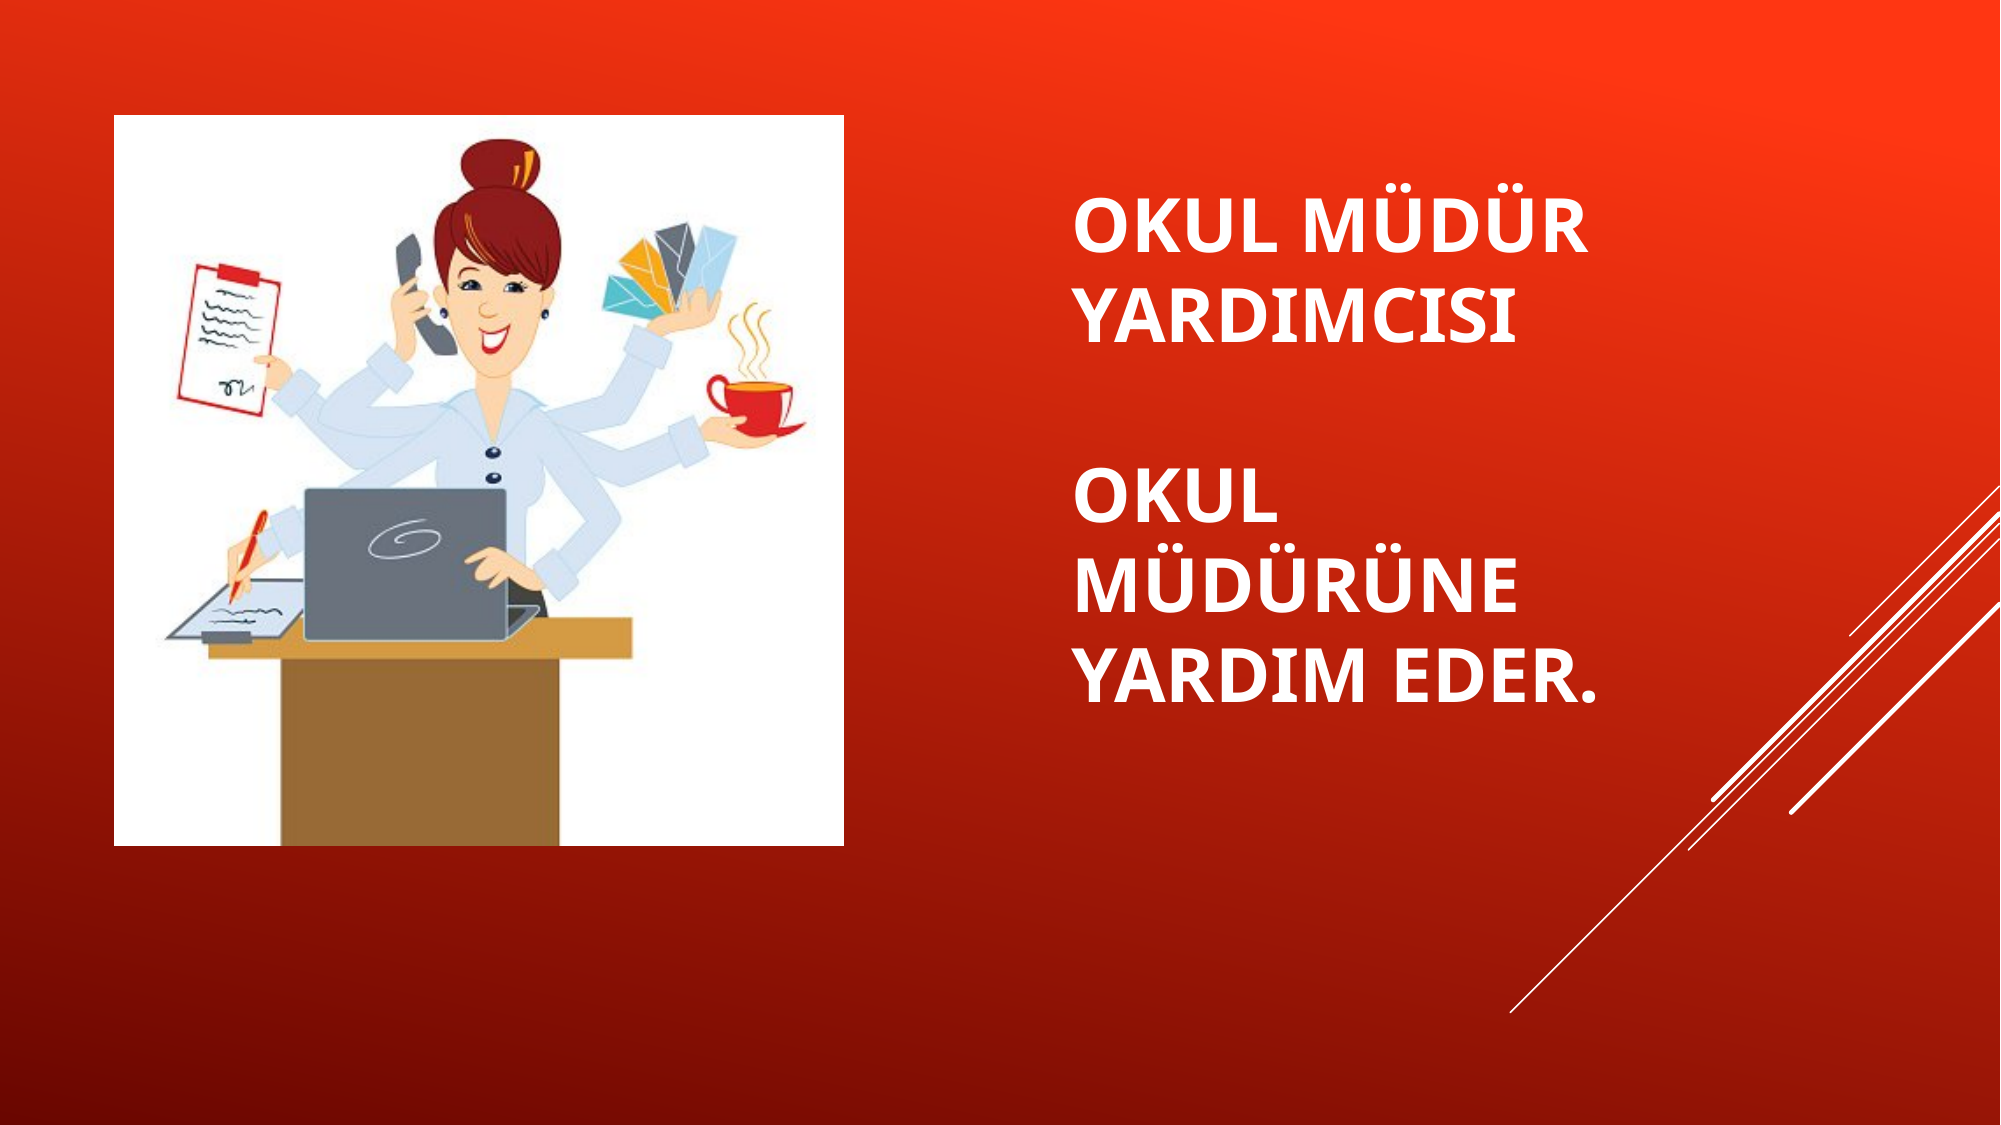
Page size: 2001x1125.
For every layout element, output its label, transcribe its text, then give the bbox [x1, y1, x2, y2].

title OKUL MÜDÜR YARDIMCISI OKUL MÜDÜRÜNE YARDIM Eder. [1056, 115, 1706, 780]
picture [113, 115, 845, 846]
